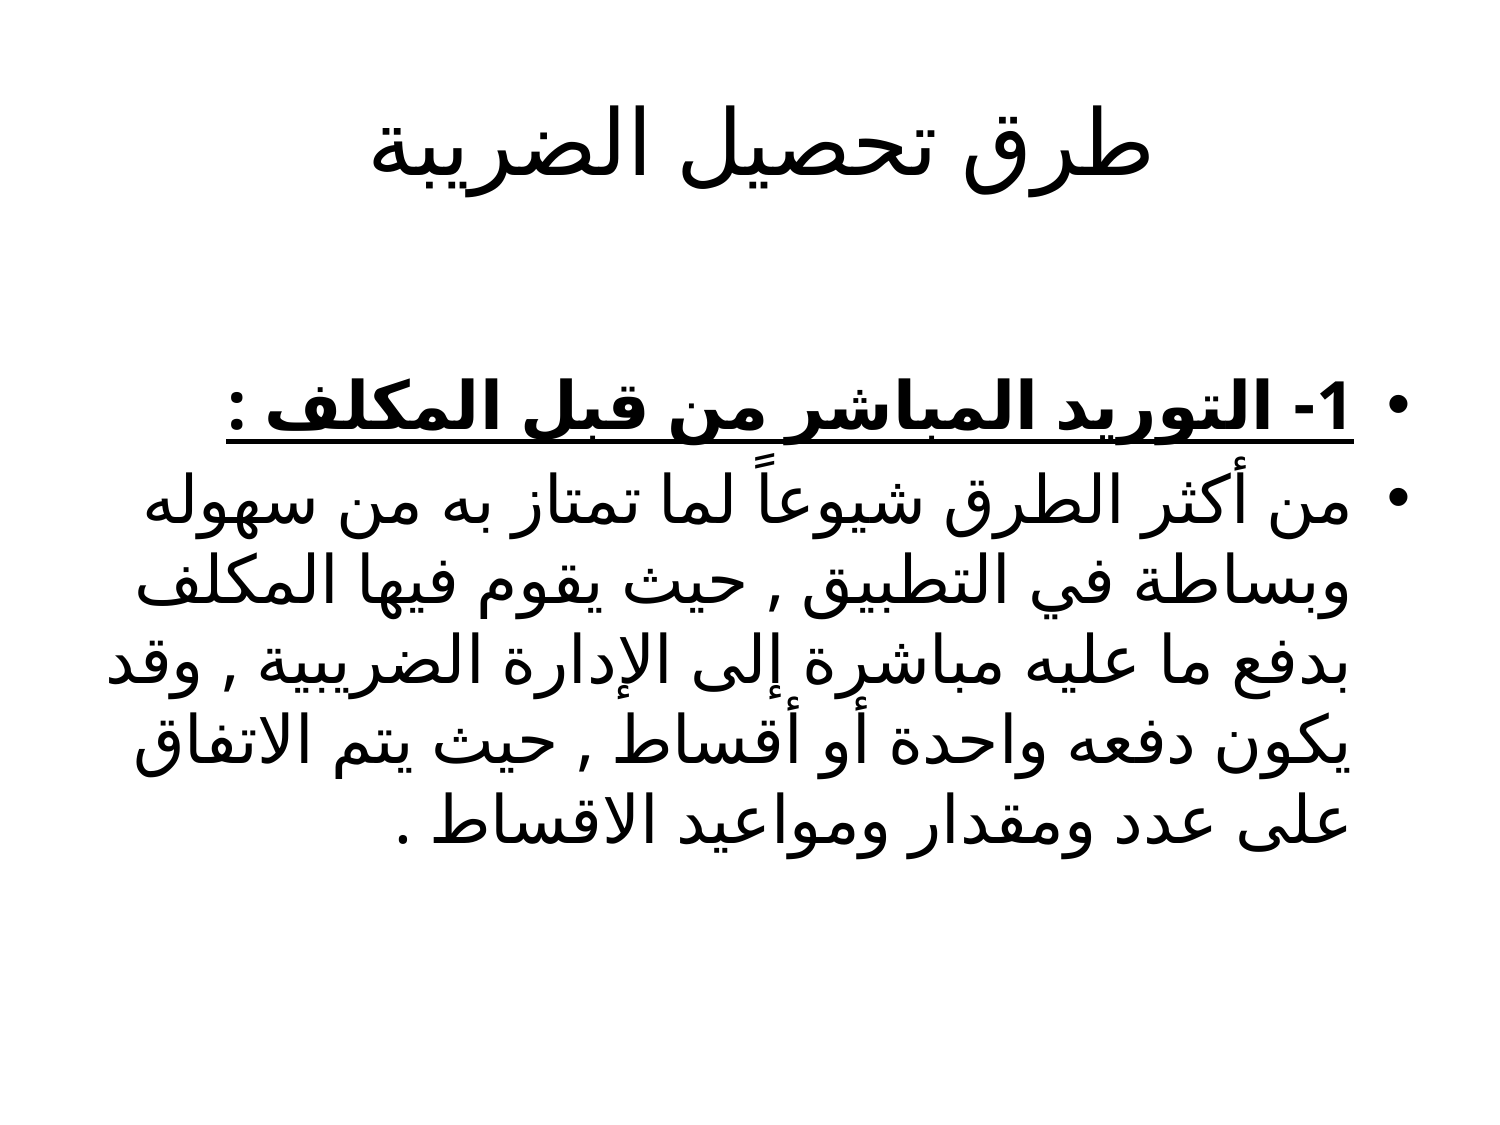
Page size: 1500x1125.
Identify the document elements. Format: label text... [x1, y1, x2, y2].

title طرق تحصيل الضريبة [75, 45, 1425, 233]
list 1- التوريد المباشر من قبل المكلف : من أكثر الطرق شيوعاً لما تمتاز به من سهوله وبساطة في التطبيق , حيث يقوم فيها المكلف بدفع ما عليه مباشرة إلى الإدارة الضريبية , وقد يكون دفعه واحدة أو أقساط , حيث يتم الاتفاق على عدد ومقدار ومواعيد الاقساط . [75, 262, 1425, 1005]
